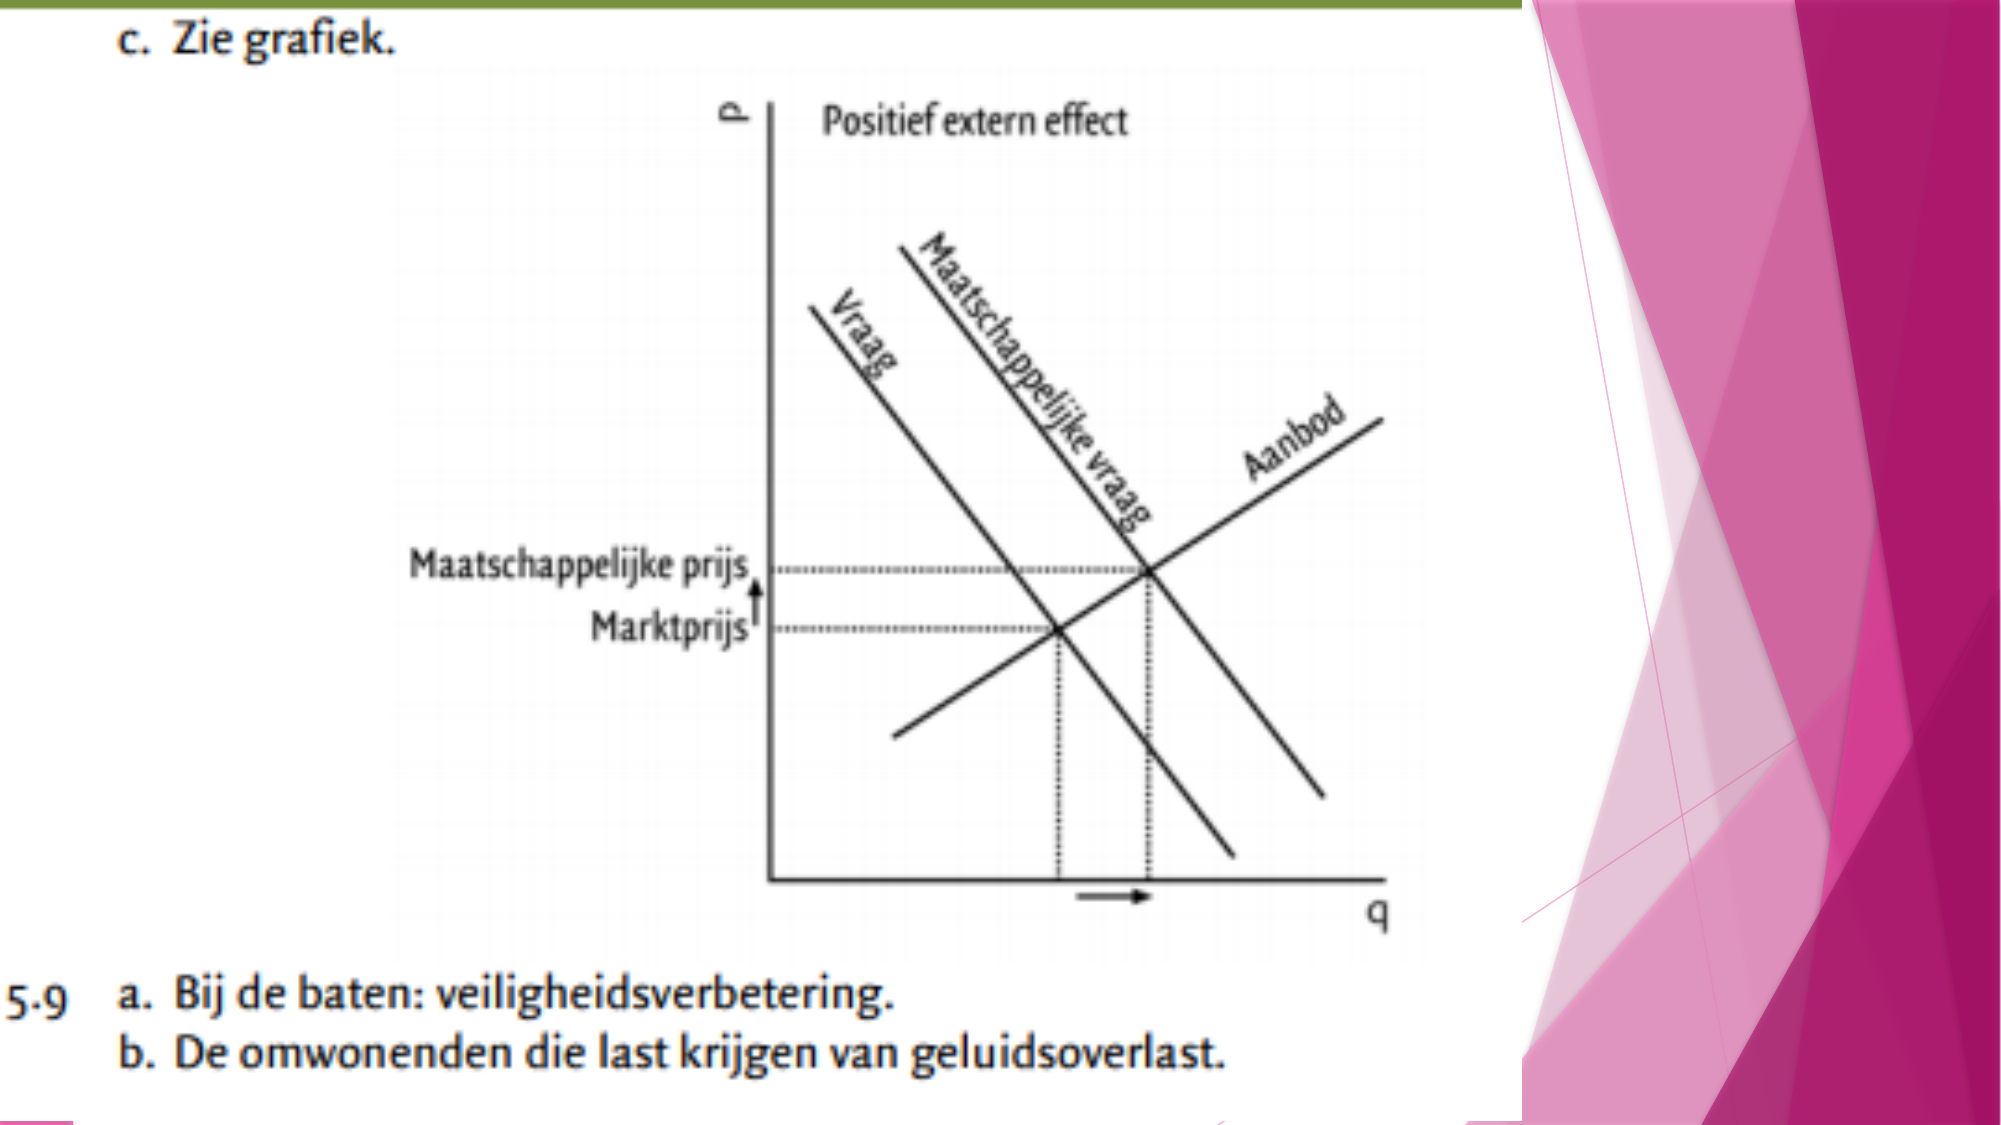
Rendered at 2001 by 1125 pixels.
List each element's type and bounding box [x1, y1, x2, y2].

picture [0, 0, 1522, 1122]
